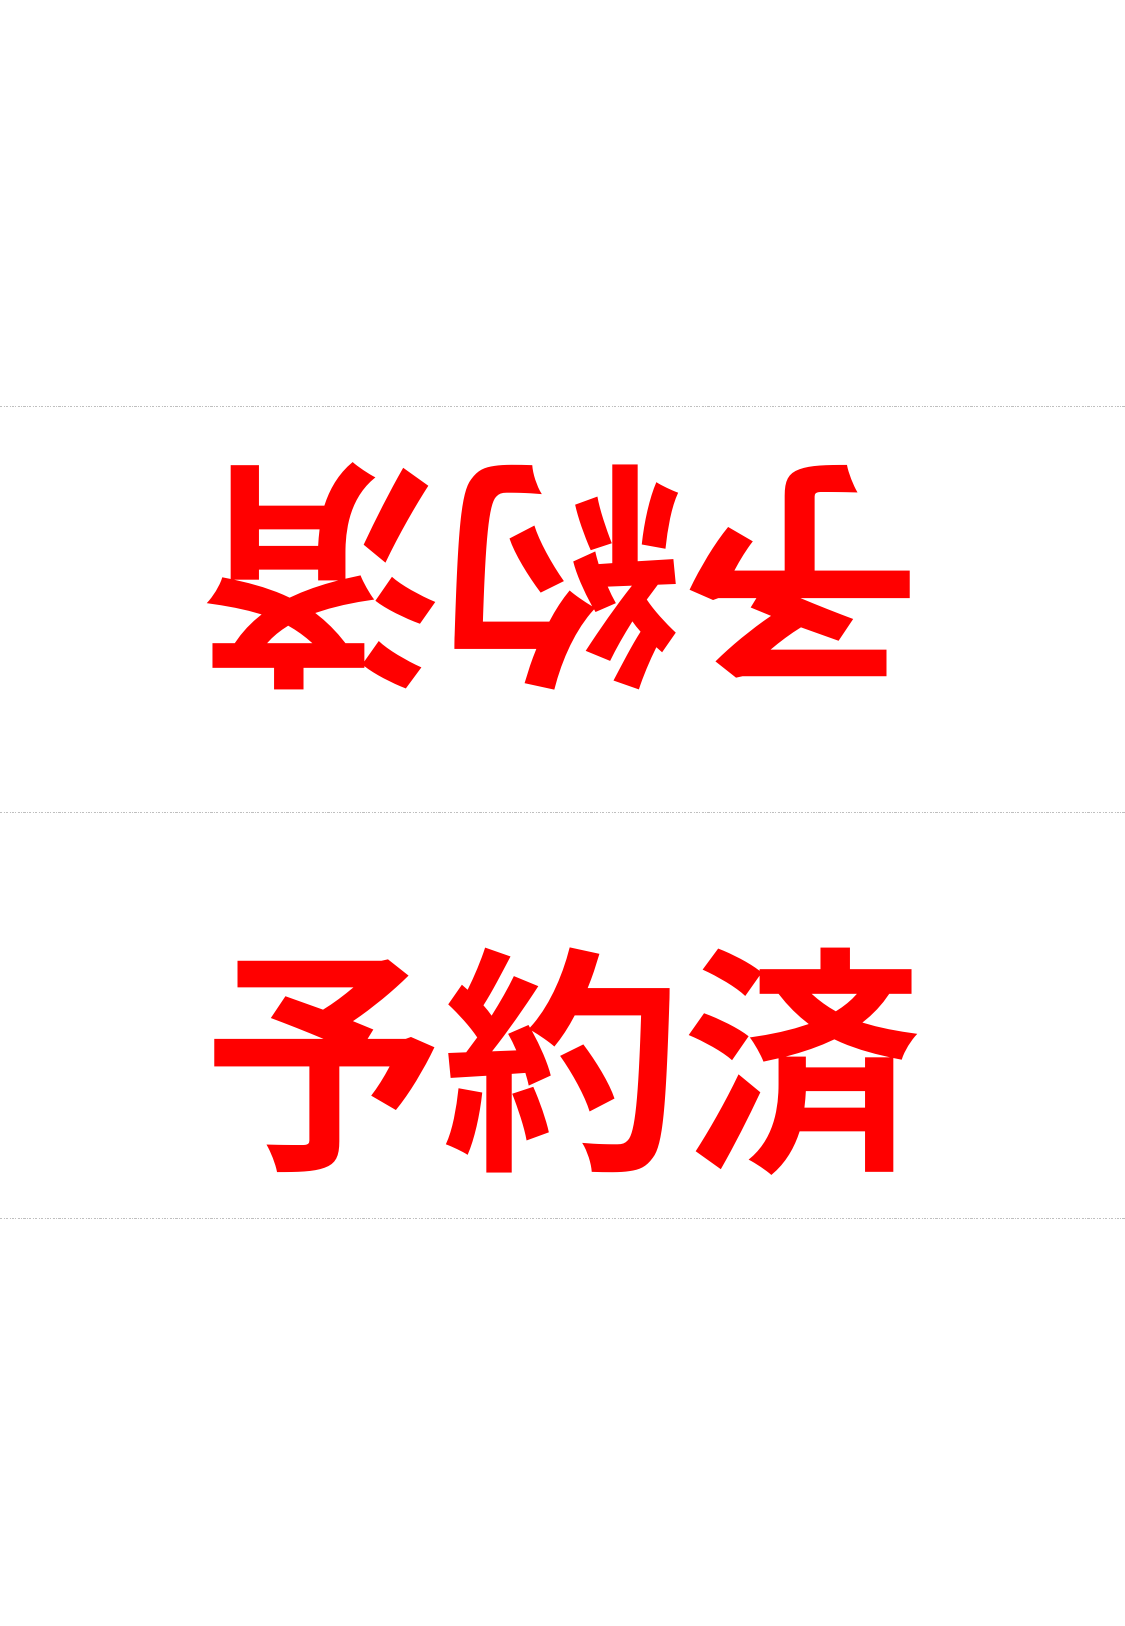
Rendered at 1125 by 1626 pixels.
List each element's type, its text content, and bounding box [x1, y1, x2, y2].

text_box 予約済 [188, 431, 937, 734]
text_box 予約済 [188, 904, 937, 1207]
